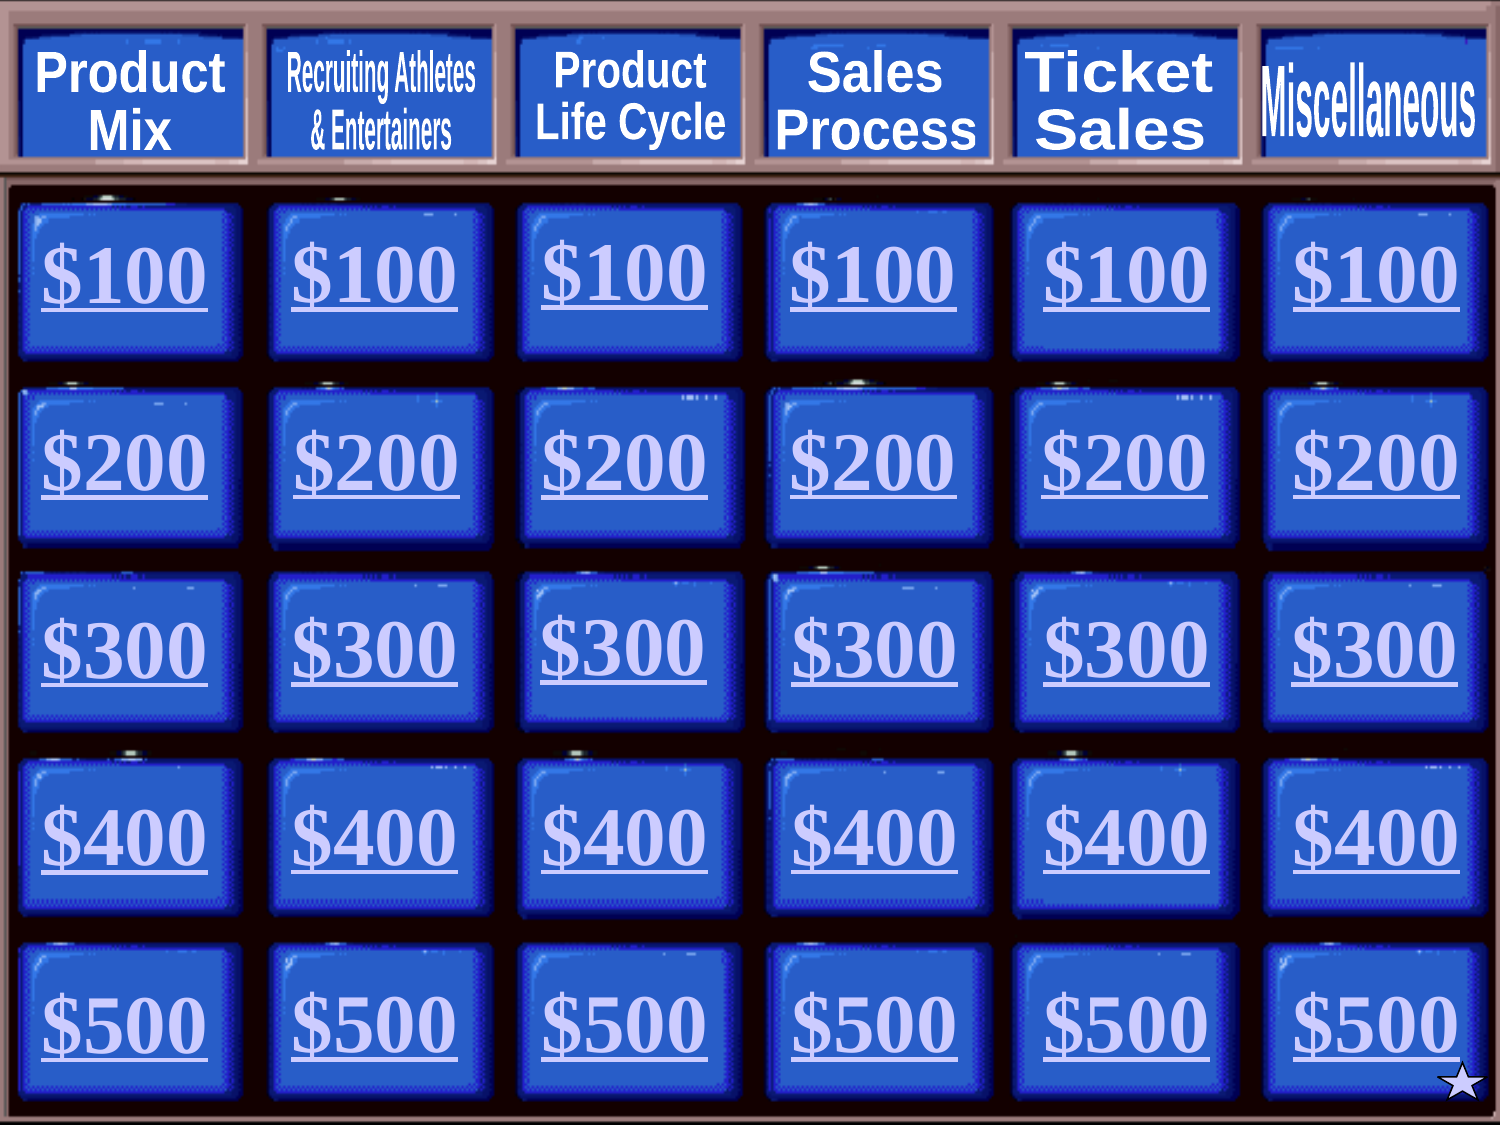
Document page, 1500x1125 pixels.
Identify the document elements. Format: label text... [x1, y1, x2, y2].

text_box $400 [526, 774, 724, 890]
text_box $300 [776, 587, 974, 702]
text_box $100 [526, 209, 724, 325]
text_box $500 [1278, 962, 1475, 1077]
text_box $500 [526, 962, 724, 1077]
text_box $400 [1028, 774, 1225, 890]
picture [0, 0, 1500, 1125]
text_box $300 [1276, 587, 1474, 702]
text_box $300 [525, 584, 722, 700]
text_box $200 [26, 399, 224, 515]
text_box $500 [776, 962, 974, 1077]
text_box $100 [26, 212, 224, 328]
text_box $400 [1278, 774, 1475, 890]
text_box $200 [278, 399, 475, 515]
text_box $200 [526, 399, 724, 515]
text_box [1437, 1062, 1488, 1100]
text_box $300 [1028, 587, 1225, 702]
text_box $300 [26, 587, 224, 703]
text_box $500 [26, 962, 224, 1078]
text_box $100 [1278, 212, 1475, 327]
text_box $500 [1028, 962, 1225, 1077]
text_box $100 [1028, 212, 1225, 327]
text_box $400 [276, 774, 474, 890]
text_box $200 [774, 399, 972, 515]
text_box $400 [26, 774, 224, 890]
text_box $100 [774, 212, 972, 327]
text_box $200 [1278, 399, 1475, 515]
text_box $200 [1026, 399, 1224, 515]
text_box $300 [276, 587, 474, 702]
text_box $500 [276, 962, 474, 1077]
text_box $100 [276, 212, 474, 327]
text_box $400 [776, 774, 974, 890]
